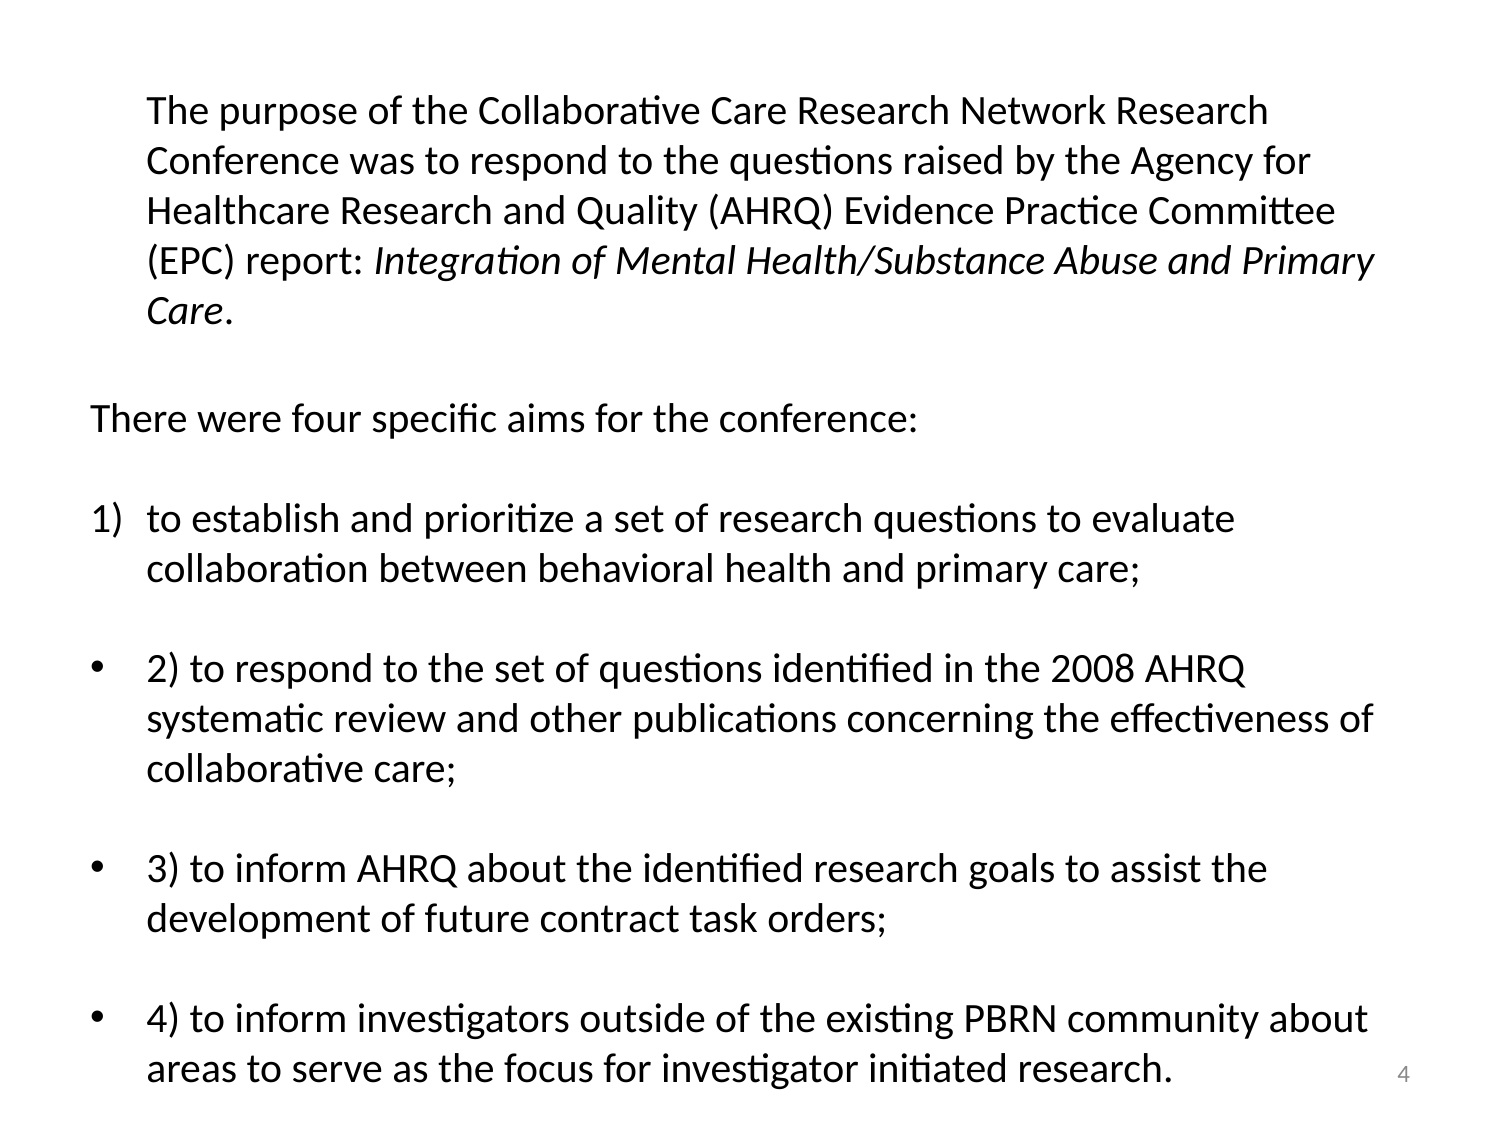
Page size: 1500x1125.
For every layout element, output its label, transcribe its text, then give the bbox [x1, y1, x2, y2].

list The purpose of the Collaborative Care Research Network Research Conference was to respond to the questions raised by the Agency for Healthcare Research and Quality (AHRQ) Evidence Practice Committee (EPC) report: Integration of Mental Health/Substance Abuse and Primary Care. There were four specific aims for the conference: to establish and prioritize a set of research questions to evaluate collaboration between behavioral health and primary care; 2) to respond to the set of questions identified in the 2008 AHRQ systematic review and other publications concerning the effectiveness of collaborative care; 3) to inform AHRQ about the identified research goals to assist the development of future contract task orders; 4) to inform investigators outside of the existing PBRN community about areas to serve as the focus for investigator initiated research. [74, 74, 1426, 1006]
slide_number 4 [1074, 1042, 1425, 1103]
